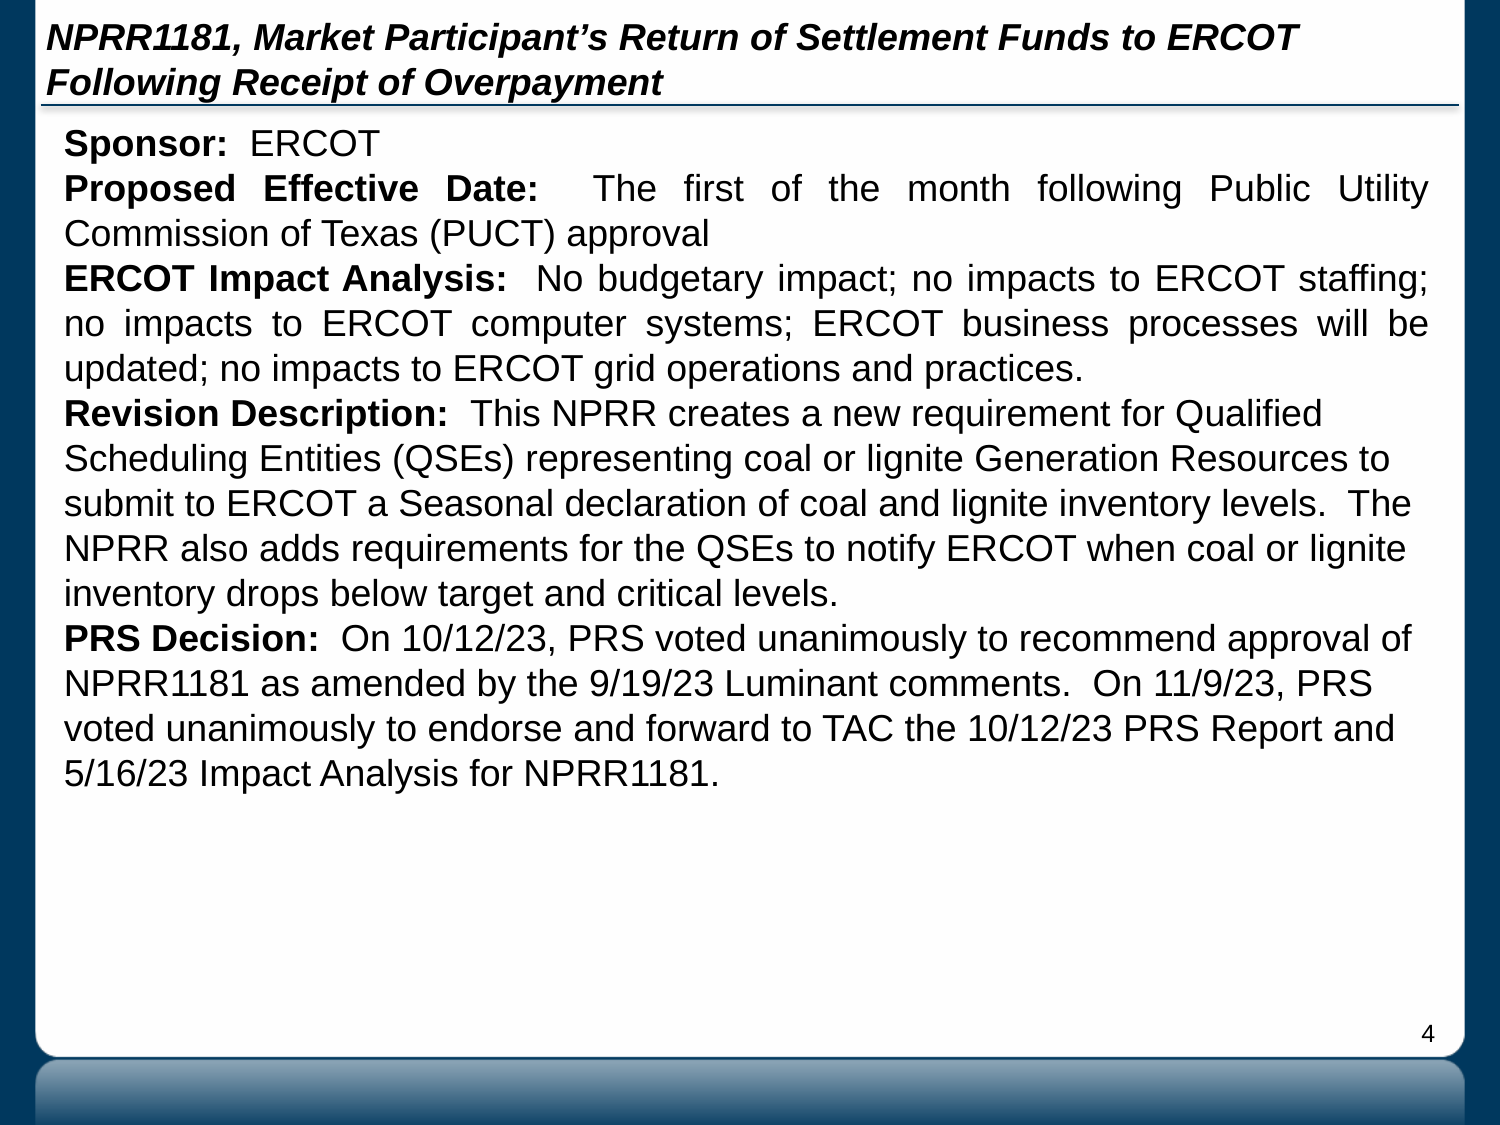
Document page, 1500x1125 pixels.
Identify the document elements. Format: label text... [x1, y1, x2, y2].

text_box Sponsor: ERCOT Proposed Effective Date: The first of the month following Public Utility Commission of Texas (PUCT) approval ERCOT Impact Analysis: No budgetary impact; no impacts to ERCOT staffing; no impacts to ERCOT computer systems; ERCOT business processes will be updated; no impacts to ERCOT grid operations and practices. Revision Description: This NPRR creates a new requirement for Qualified Scheduling Entities (QSEs) representing coal or lignite Generation Resources to submit to ERCOT a Seasonal declaration of coal and lignite inventory levels. The NPRR also adds requirements for the QSEs to notify ERCOT when coal or lignite inventory drops below target and critical levels. PRS Decision: On 10/12/23, PRS voted unanimously to recommend approval of NPRR1181 as amended by the 9/19/23 Luminant comments. On 11/9/23, PRS voted unanimously to endorse and forward to TAC the 10/12/23 PRS Report and 5/16/23 Impact Analysis for NPRR1181. [11, 111, 1444, 801]
title NPRR1181, Market Participant’s Return of Settlement Funds to ERCOT Following Receipt of Overpayment [31, 20, 1464, 97]
picture [35, 0, 1465, 1125]
